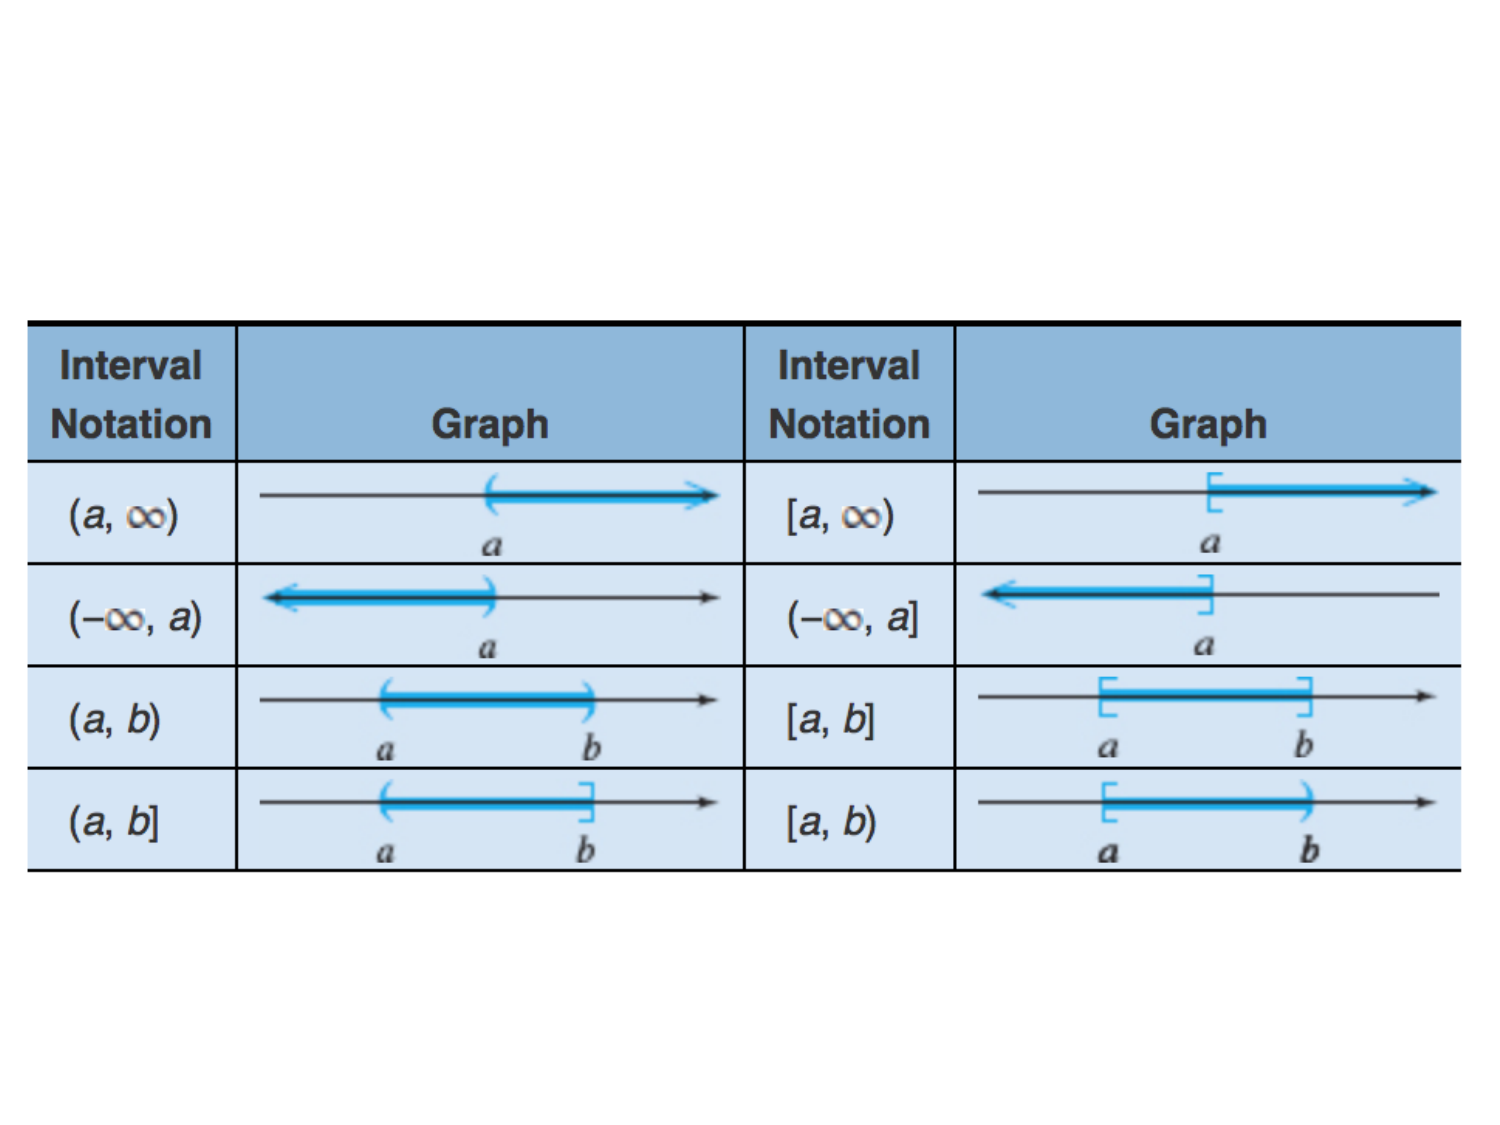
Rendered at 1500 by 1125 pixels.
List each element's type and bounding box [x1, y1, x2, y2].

list [0, 190, 1480, 1006]
